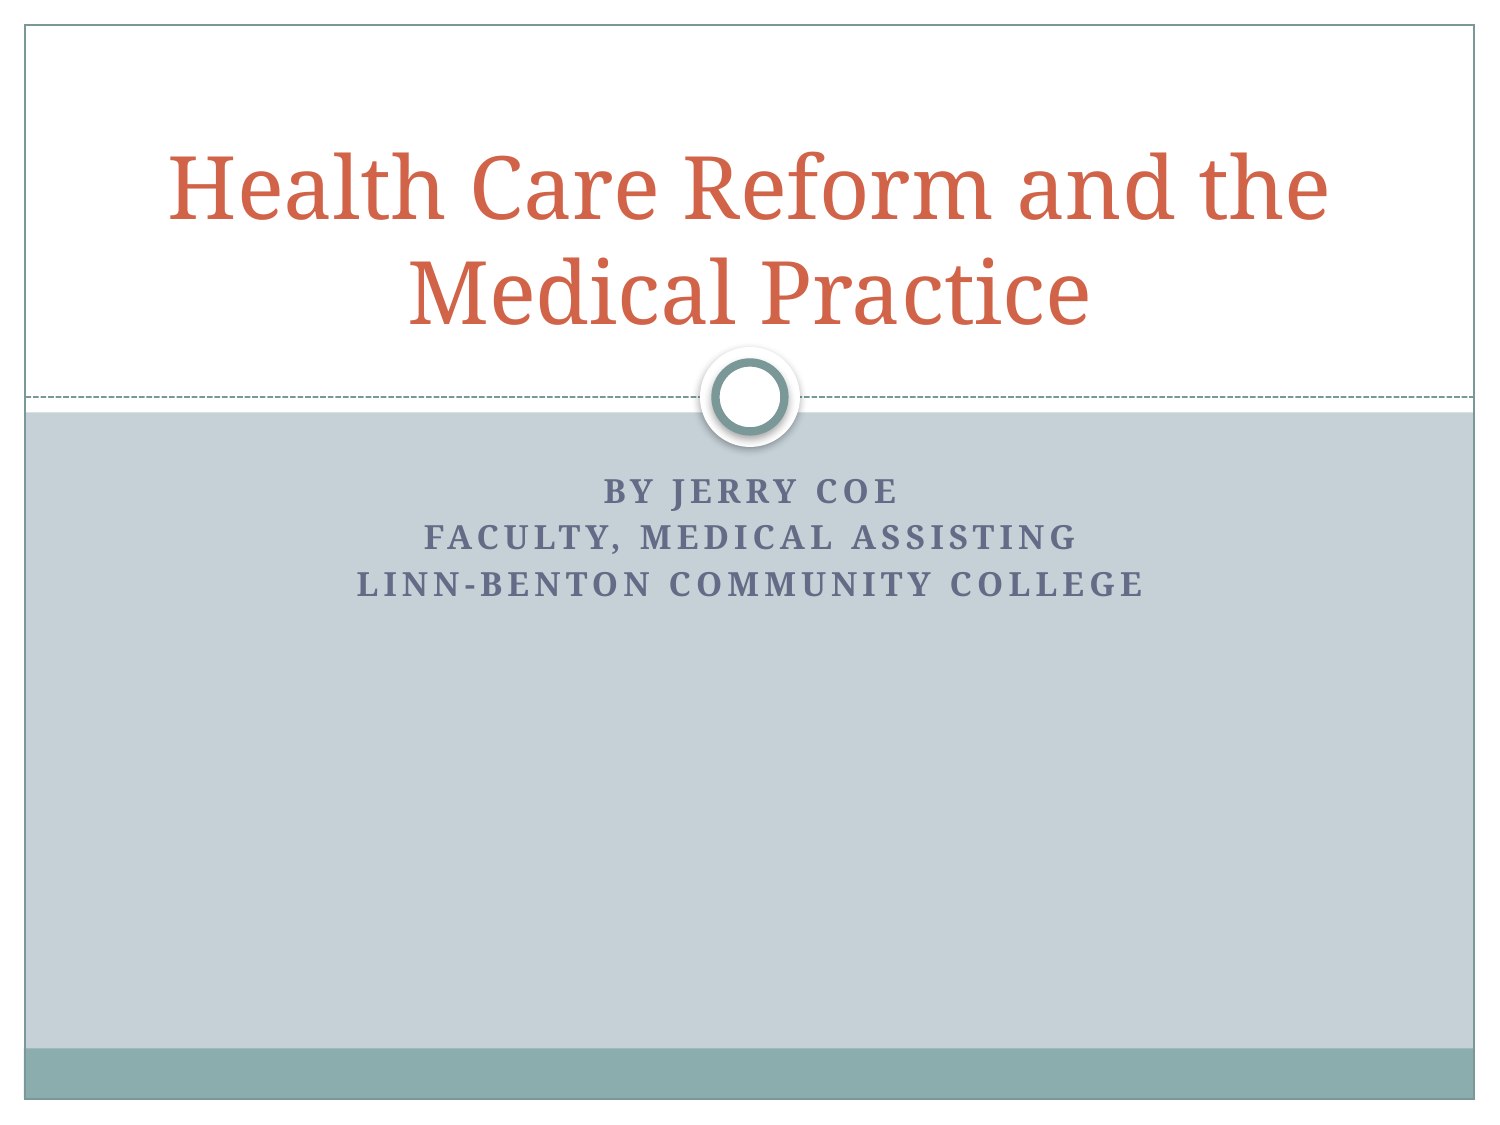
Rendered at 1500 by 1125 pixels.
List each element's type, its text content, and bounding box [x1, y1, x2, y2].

subtitle By jerry coe Faculty, medical assisting Linn-benton community college [225, 462, 1275, 750]
title Health Care Reform and the Medical Practice [112, 62, 1388, 350]
